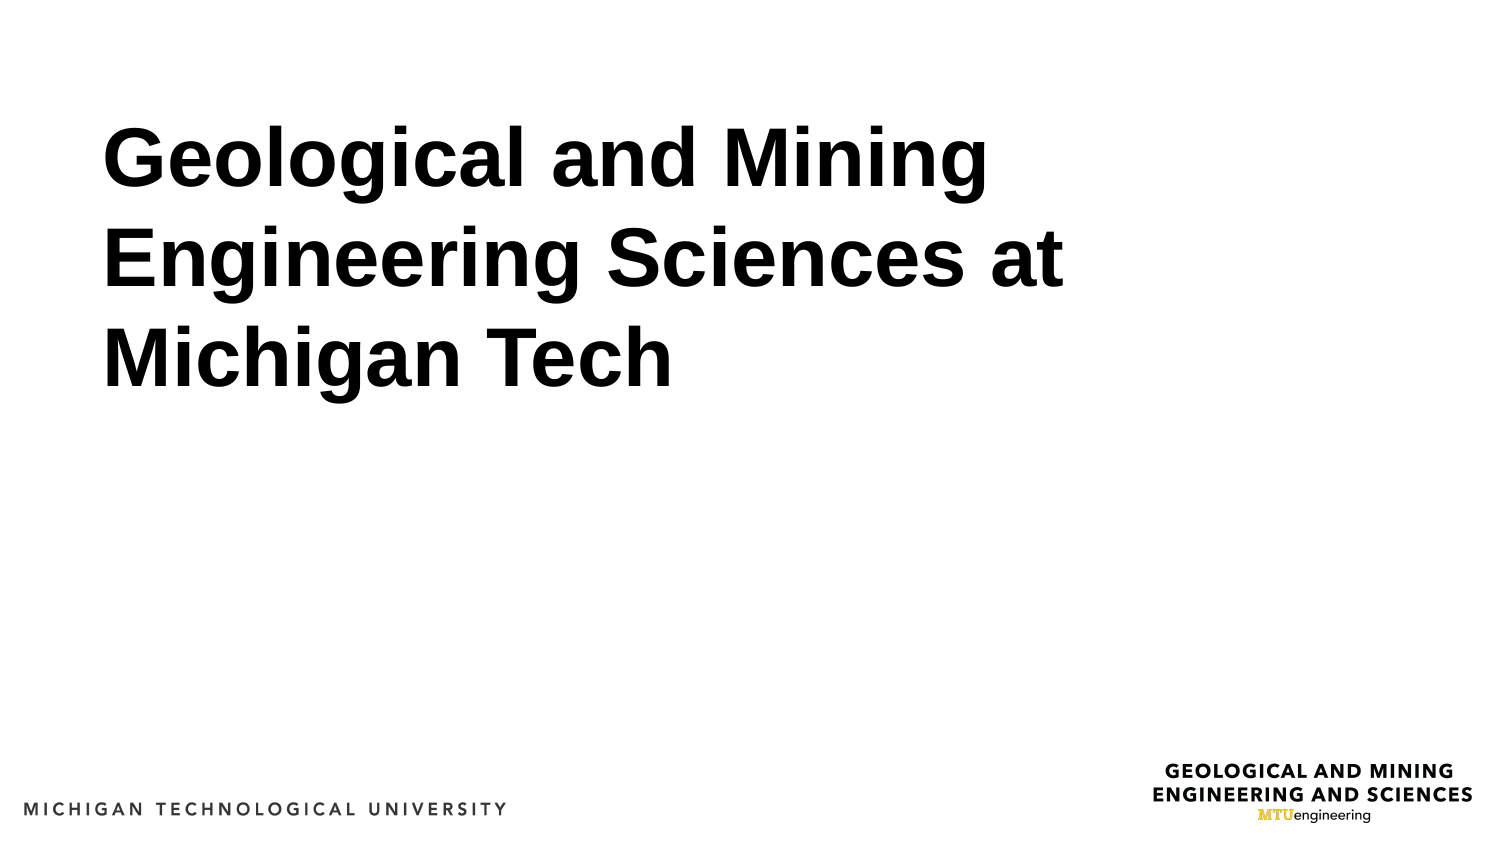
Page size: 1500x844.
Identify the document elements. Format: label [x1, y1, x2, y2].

picture [23, 800, 510, 823]
picture [1152, 761, 1474, 823]
